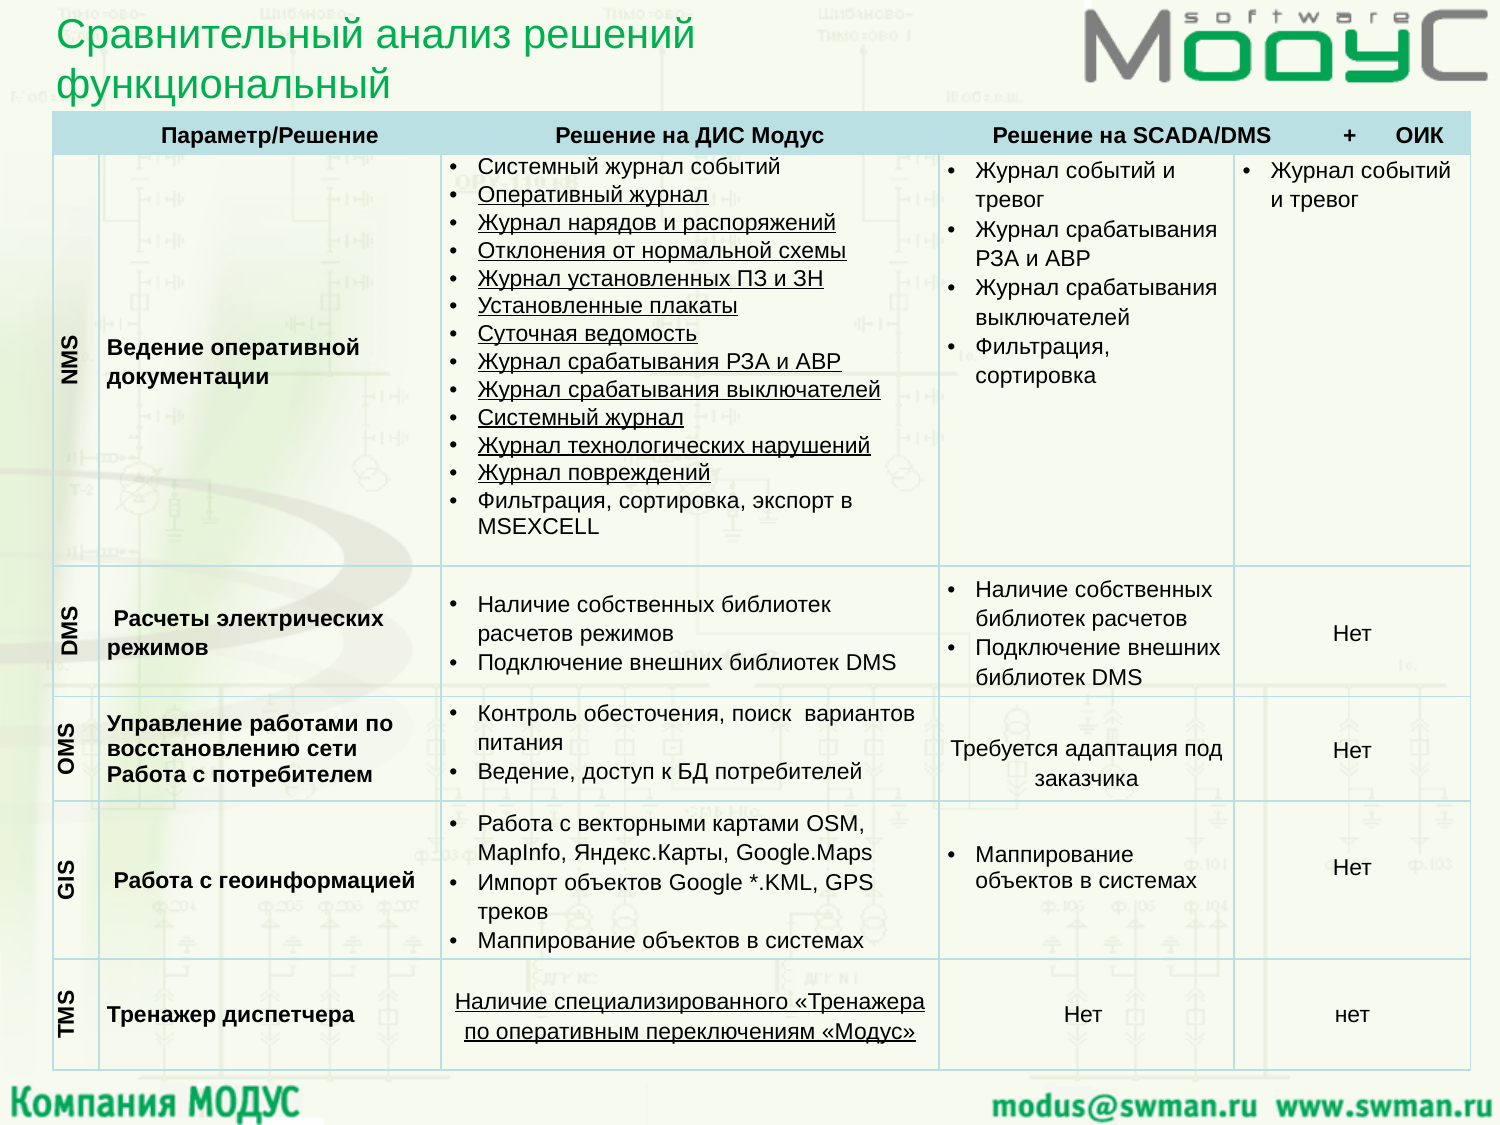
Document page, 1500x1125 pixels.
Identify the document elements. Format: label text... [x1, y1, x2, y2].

table_cell Системный журнал событий Оперативный журнал Журнал нарядов и распоряжений Отклонения от нормальной схемы Журнал установленных ПЗ и ЗН Установленные плакаты Суточная ведомость Журнал срабатывания РЗА и АВР Журнал срабатывания выключателей Системный журнал Журнал технологических нарушений Журнал повреждений Фильтрация, сортировка, экспорт в MSEXCELL [442, 155, 938, 565]
table_cell Ведение оперативной документации [100, 155, 440, 565]
table_header Решение на ДИС Модус [442, 113, 938, 153]
table_cell Наличие собственных библиотек расчетов Подключение внешних библиотек DMS [940, 567, 1233, 696]
table_cell Наличие собственных библиотек расчетов режимов Подключение внешних библиотек DMS [442, 567, 938, 696]
table_cell Маппирование объектов в системах [940, 802, 1233, 958]
table_cell Наличие специализированного «Тренажера по оперативным переключениям «Модус» [442, 960, 938, 1069]
table_cell Нет [1235, 697, 1470, 800]
table_cell Нет [940, 960, 1233, 1069]
table_cell GIS [54, 802, 98, 958]
table_cell Тренажер диспетчера [100, 960, 440, 1069]
table_cell Управление работами по восстановлению сети Работа с потребителем [100, 697, 440, 800]
table_cell Требуется адаптация под заказчика [940, 697, 1233, 800]
table_cell Работа с векторными картами OSM, MapInfo, Яндекс.Карты, Google.Maps Импорт объектов Google *.KML, GPS треков Маппирование объектов в системах [442, 802, 938, 958]
table_cell нет [1235, 960, 1470, 1069]
table_cell OMS [54, 697, 98, 800]
table_cell TMS [54, 960, 98, 1069]
table_cell Журнал событий и тревог Журнал срабатывания РЗА и АВР Журнал срабатывания выключателей Фильтрация, сортировка [940, 155, 1233, 565]
text_box Сравнительный анализ решений функциональный [41, 0, 792, 115]
table_header Решение на SCADA/DMS + ОИК [940, 113, 1470, 153]
table_cell Работа с геоинформацией [100, 802, 440, 958]
table_cell NMS [54, 155, 98, 565]
table_cell Нет [1235, 802, 1470, 958]
table_cell DMS [54, 567, 98, 696]
table_cell Журнал событий и тревог [1235, 155, 1470, 565]
table_header Параметр/Решение [100, 113, 440, 153]
table_header [54, 113, 98, 153]
table_cell Расчеты электрических режимов [100, 567, 440, 696]
table_cell Контроль обесточения, поиск вариантов питания Ведение, доступ к БД потребителей [442, 697, 938, 800]
table_cell Нет [1235, 567, 1470, 696]
picture [0, 0, 1500, 1125]
